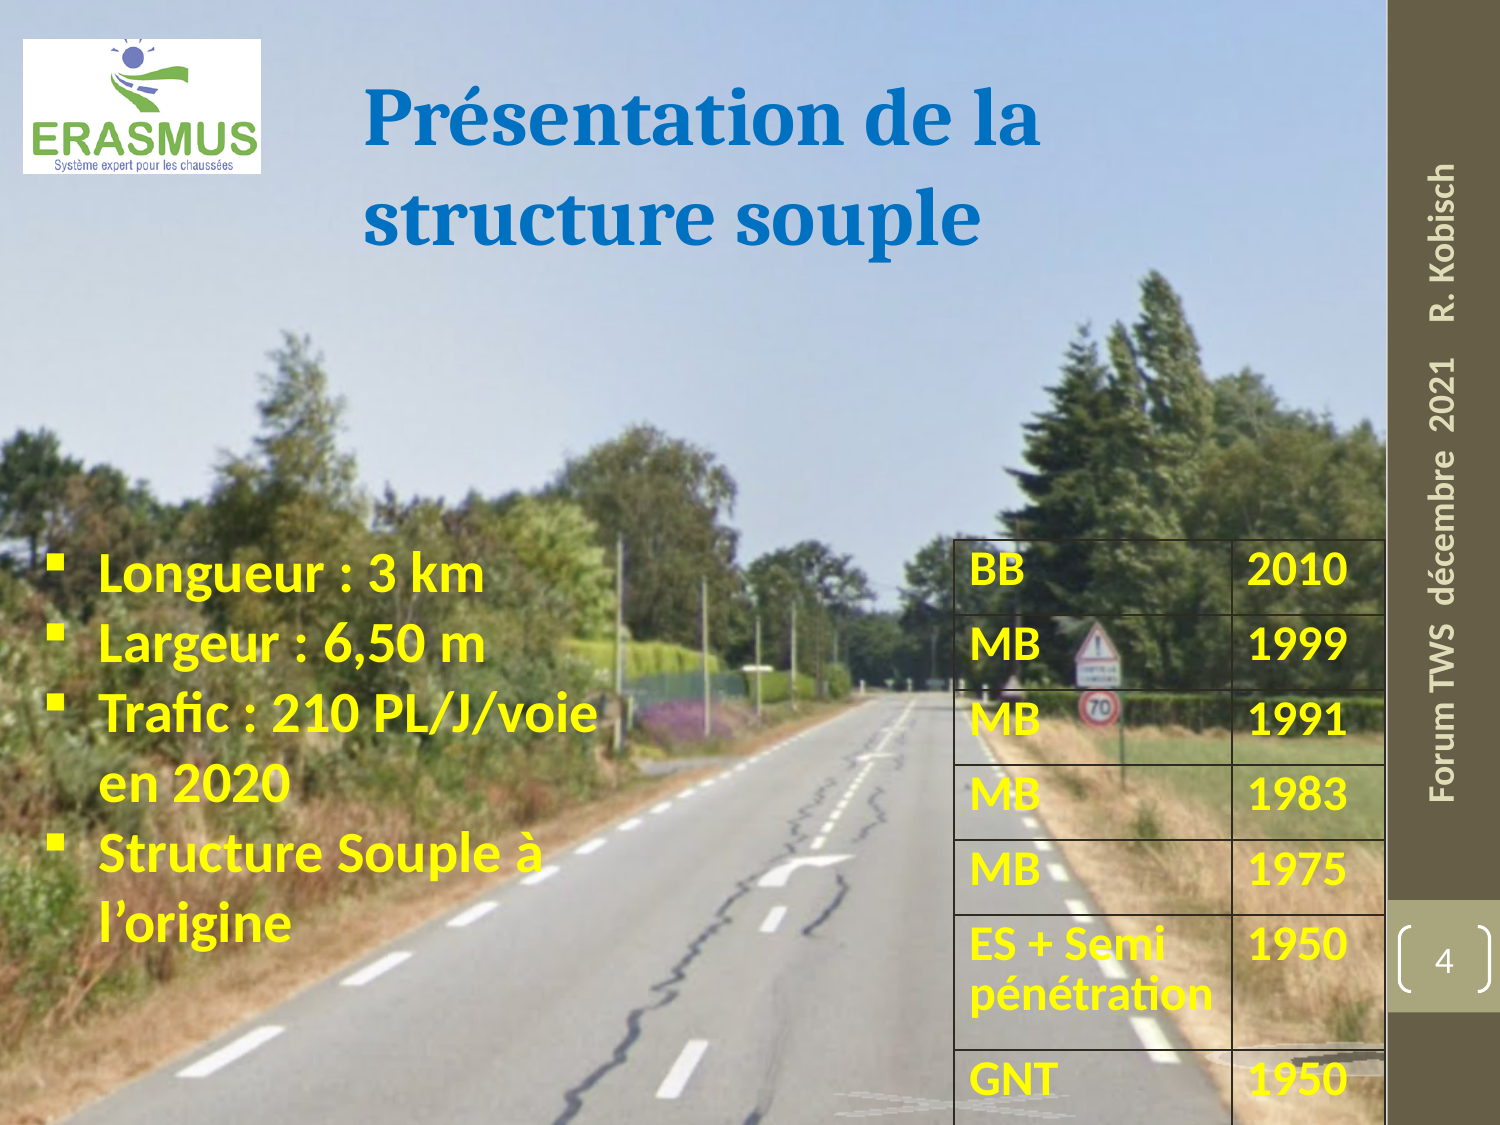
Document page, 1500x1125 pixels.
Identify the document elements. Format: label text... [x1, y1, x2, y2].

picture [0, 0, 1386, 1125]
footer Forum TWS décembre 2021 R. Kobisch [1408, 78, 1469, 889]
slide_number 4 [1397, 924, 1492, 994]
